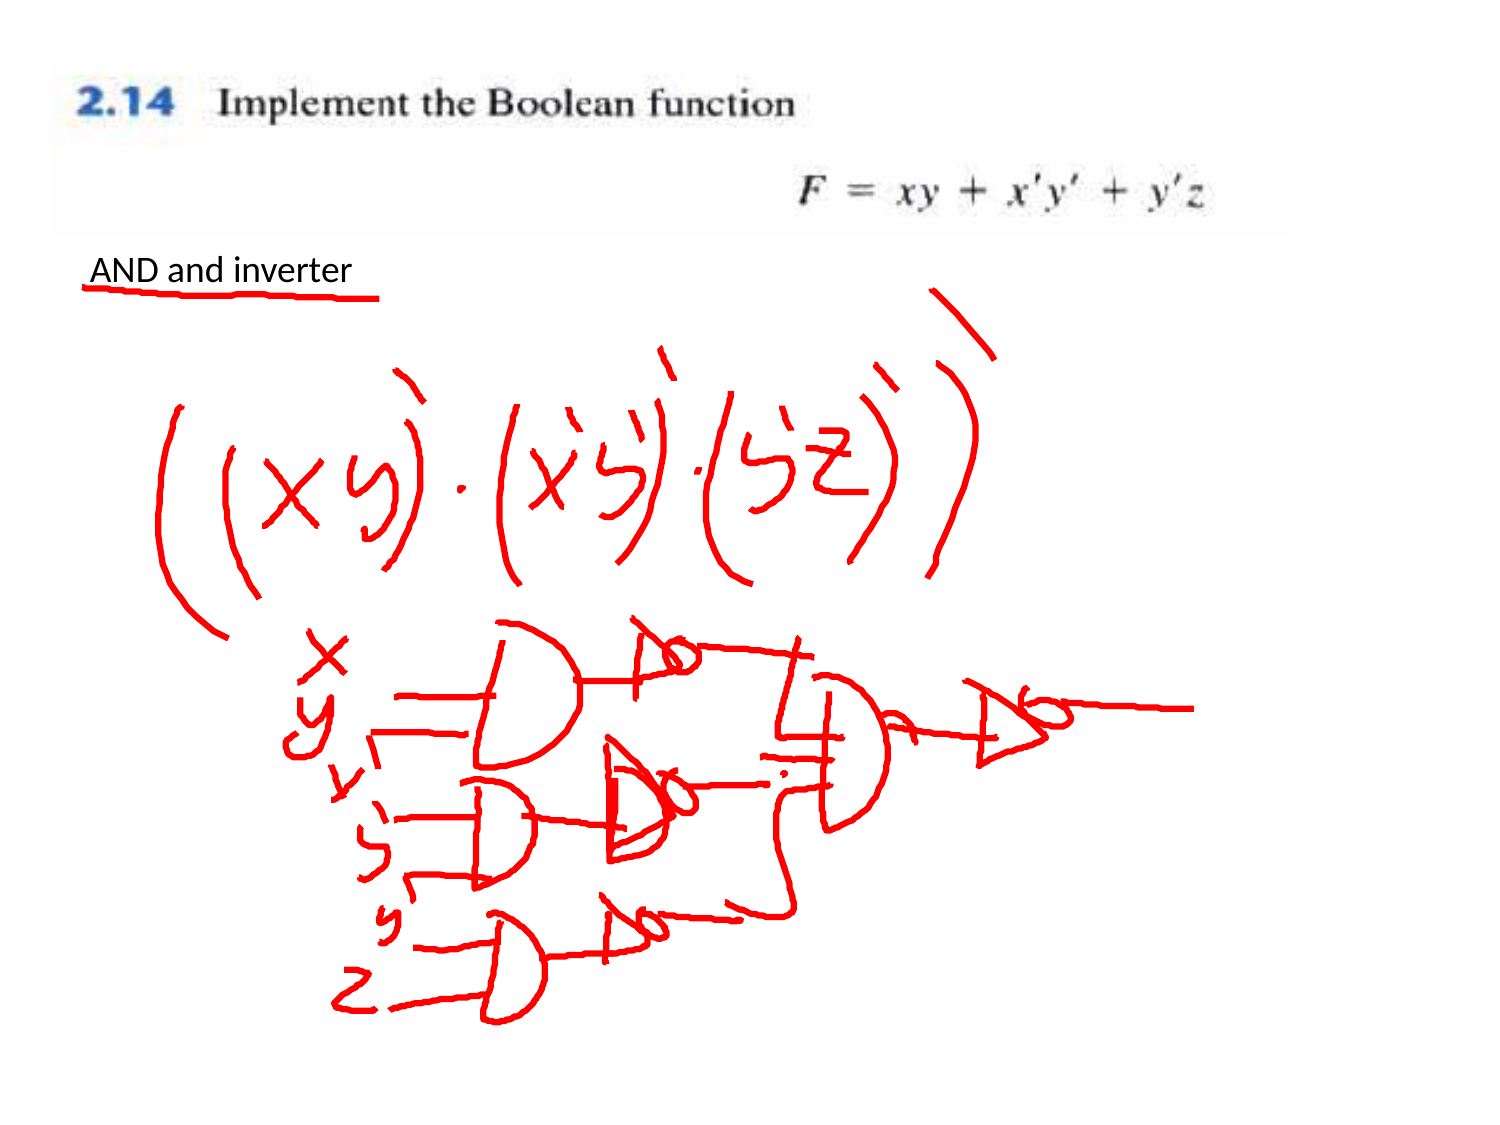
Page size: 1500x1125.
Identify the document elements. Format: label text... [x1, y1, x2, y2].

text_box [331, 792, 341, 801]
text_box [637, 908, 668, 940]
text_box [292, 459, 323, 495]
text_box [930, 288, 996, 361]
text_box [887, 724, 981, 739]
text_box [882, 712, 912, 727]
text_box [521, 815, 608, 827]
text_box [539, 952, 604, 959]
text_box [874, 363, 899, 392]
text_box [926, 362, 977, 579]
text_box [307, 630, 347, 675]
text_box [368, 735, 379, 770]
text_box [413, 941, 495, 952]
text_box [631, 617, 674, 681]
text_box [265, 460, 318, 527]
text_box [394, 369, 426, 404]
text_box [370, 731, 469, 737]
text_box [658, 346, 675, 381]
text_box [551, 451, 576, 487]
text_box [333, 968, 377, 1012]
text_box [658, 769, 697, 814]
text_box [664, 637, 700, 674]
text_box [697, 645, 794, 656]
text_box [394, 816, 476, 821]
text_box [330, 764, 345, 799]
text_box [531, 450, 564, 508]
text_box [805, 447, 852, 455]
text_box [329, 637, 348, 656]
text_box [760, 755, 823, 762]
text_box [157, 405, 229, 640]
text_box [813, 674, 889, 832]
text_box AND and inverter [74, 246, 450, 298]
text_box [404, 875, 415, 903]
text_box [567, 407, 581, 433]
text_box [818, 429, 848, 451]
text_box [630, 410, 644, 442]
text_box [815, 454, 856, 493]
text_box [407, 873, 473, 879]
picture [49, 62, 1288, 238]
text_box [349, 455, 396, 540]
text_box [224, 447, 260, 600]
text_box [374, 801, 388, 824]
text_box [475, 621, 581, 769]
text_box [1020, 686, 1072, 728]
text_box [378, 907, 400, 945]
text_box [682, 782, 769, 788]
text_box [358, 825, 389, 881]
text_box [848, 394, 896, 565]
text_box [781, 405, 792, 431]
text_box [341, 768, 364, 794]
text_box [572, 678, 634, 682]
text_box [964, 679, 1047, 767]
text_box [616, 399, 665, 565]
text_box [284, 696, 332, 759]
text_box [529, 486, 550, 509]
text_box [599, 894, 649, 955]
text_box [498, 404, 521, 587]
text_box [608, 821, 668, 863]
text_box [634, 679, 639, 700]
text_box [82, 286, 380, 300]
text_box [776, 636, 828, 739]
text_box [1060, 700, 1194, 710]
text_box [482, 911, 546, 1024]
text_box [389, 993, 487, 1012]
text_box [725, 785, 821, 918]
text_box [383, 421, 422, 572]
text_box [743, 433, 794, 512]
text_box [898, 729, 917, 744]
text_box [657, 913, 742, 923]
text_box [297, 657, 328, 684]
text_box [598, 444, 639, 518]
text_box [705, 391, 754, 586]
text_box [459, 778, 536, 890]
text_box [262, 495, 291, 527]
text_box [604, 736, 675, 852]
